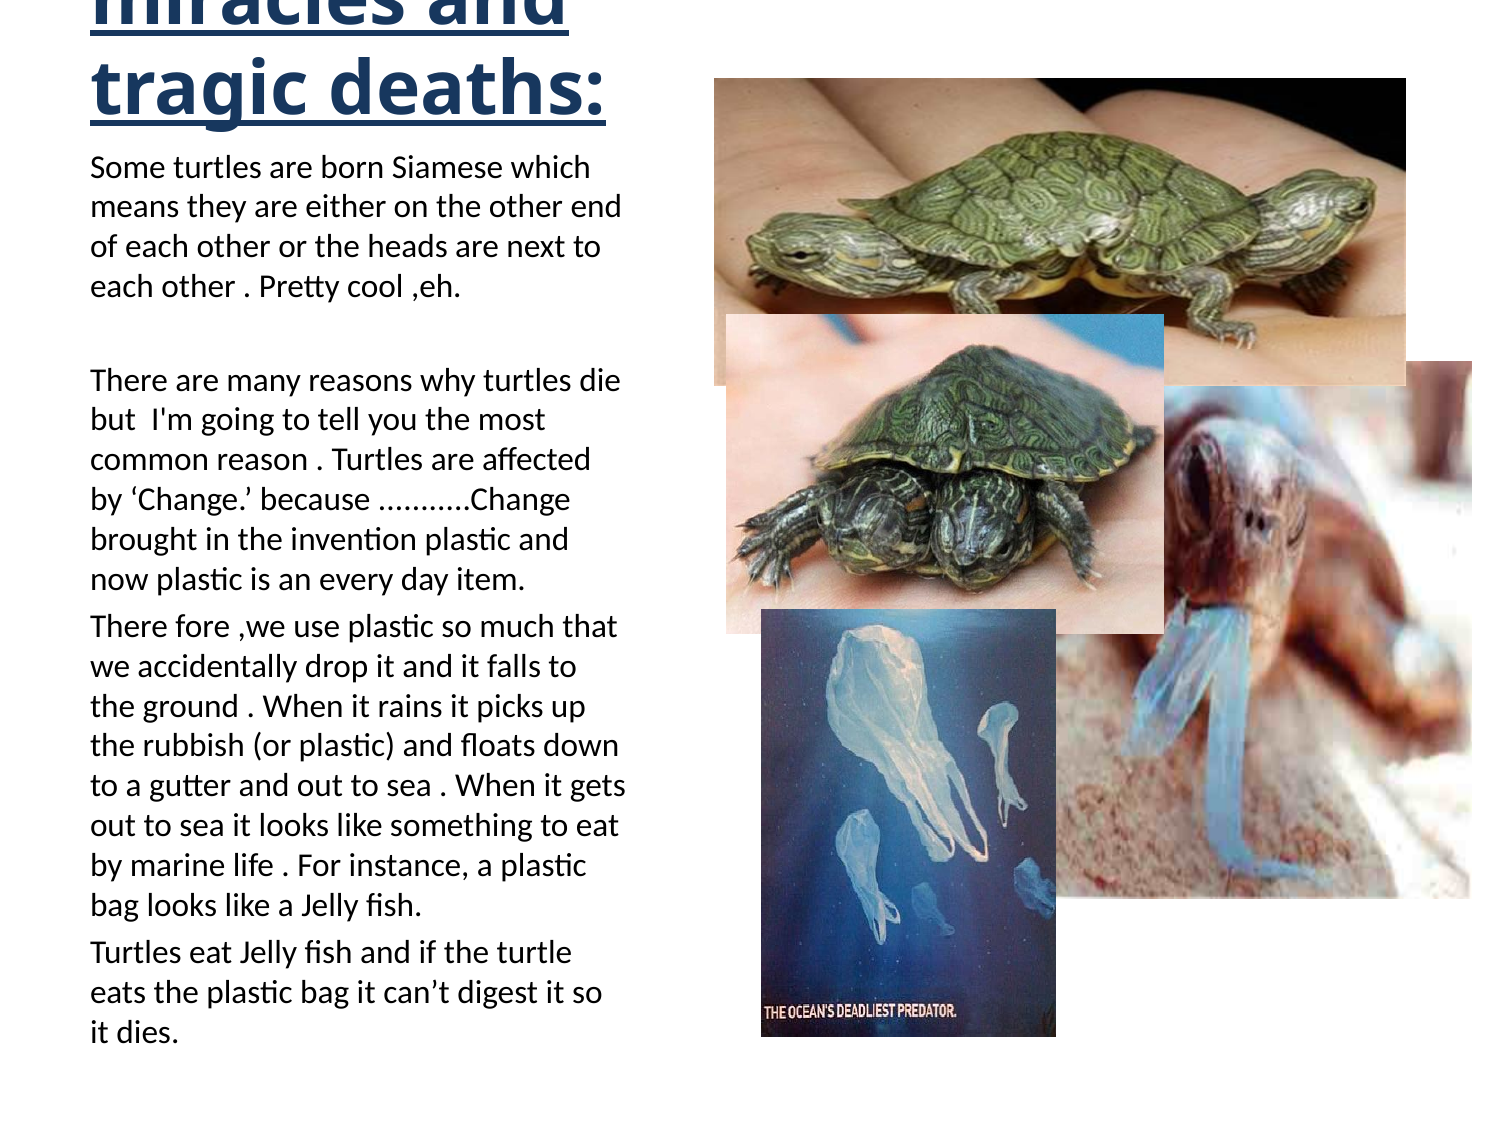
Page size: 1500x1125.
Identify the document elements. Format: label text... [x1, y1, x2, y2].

title Amazing miracles and tragic deaths: [75, 44, 715, 138]
list Some turtles are born Siamese which means they are either on the other end of each other or the heads are next to each other . Pretty cool ,eh. There are many reasons why turtles die but I'm going to tell you the most common reason . Turtles are affected by ‘Change.’ because ...........Change brought in the invention plastic and now plastic is an every day item. There fore ,we use plastic so much that we accidentally drop it and it falls to the ground . When it rains it picks up the rubbish (or plastic) and floats down to a gutter and out to sea . When it gets out to sea it looks like something to eat by marine life . For instance, a plastic bag looks like a Jelly fish. Turtles eat Jelly fish and if the turtle eats the plastic bag it can’t digest it so it dies. [75, 137, 644, 1071]
picture [714, 77, 1473, 1037]
